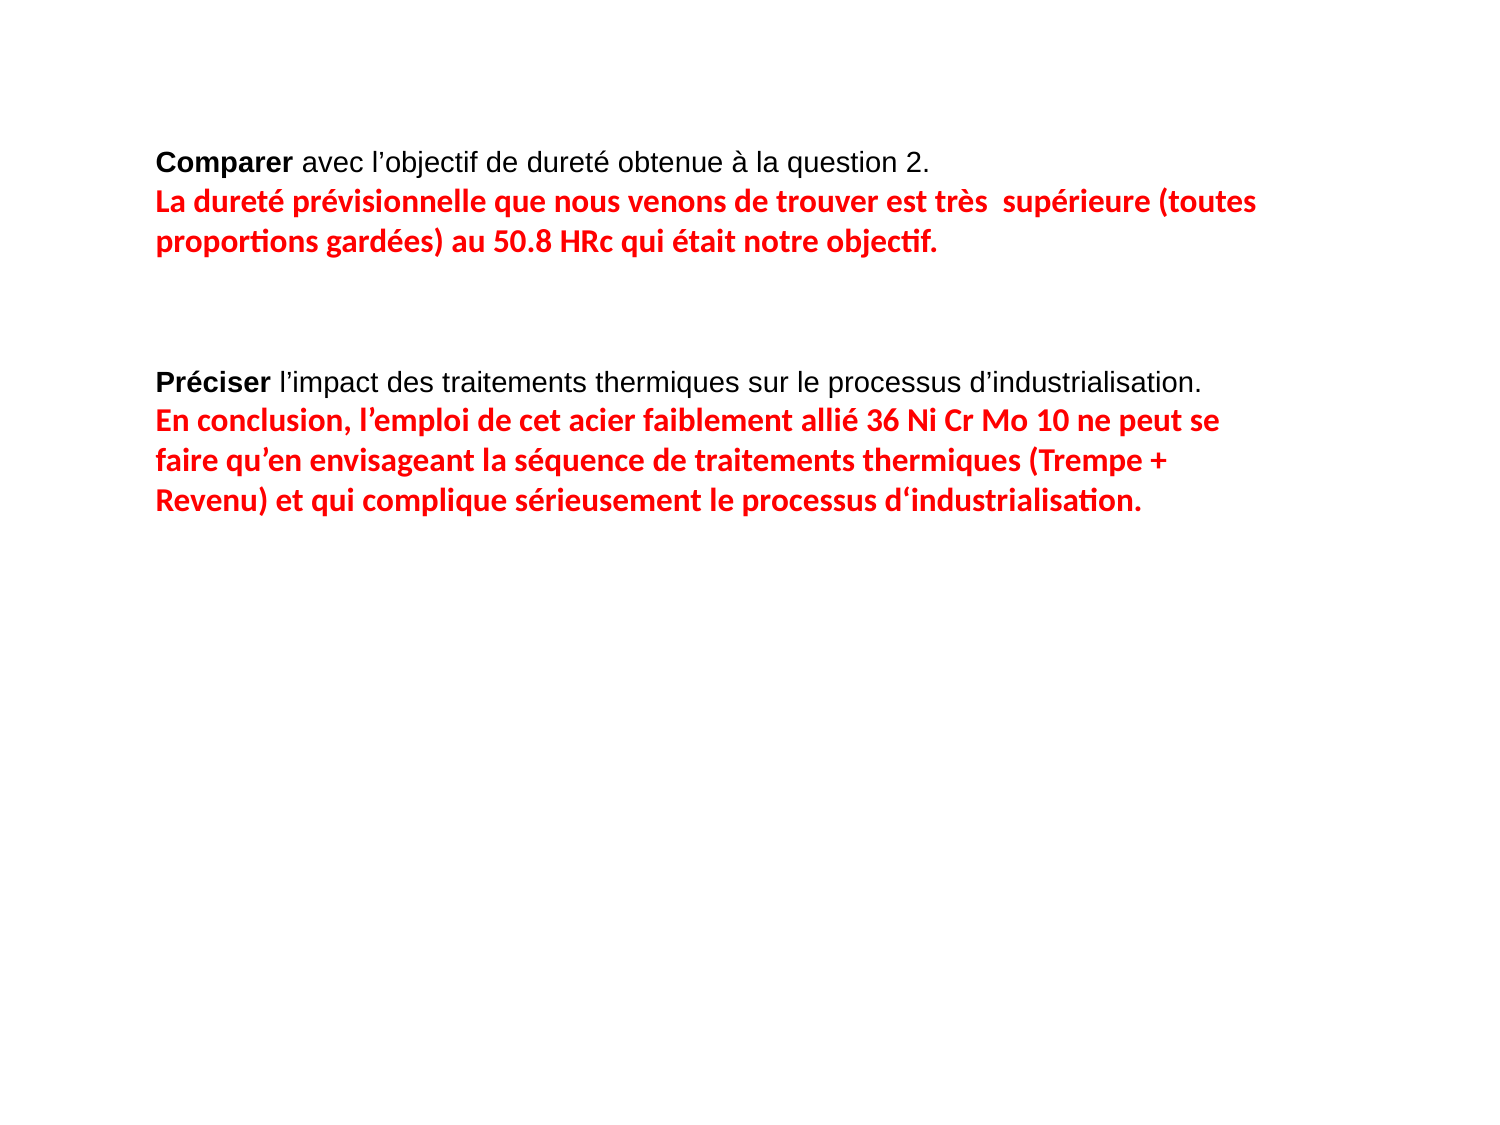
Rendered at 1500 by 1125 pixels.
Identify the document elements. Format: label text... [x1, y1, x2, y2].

text_box Comparer avec l’objectif de dureté obtenue à la question 2. La dureté prévisionnelle que nous venons de trouver est très supérieure (toutes proportions gardées) au 50.8 HRc qui était notre objectif. Préciser l’impact des traitements thermiques sur le processus d’industrialisation. En conclusion, l’emploi de cet acier faiblement allié 36 Ni Cr Mo 10 ne peut se faire qu’en envisageant la séquence de traitements thermiques (Trempe + Revenu) et qui complique sérieusement le processus d‘industrialisation. [140, 136, 1301, 526]
